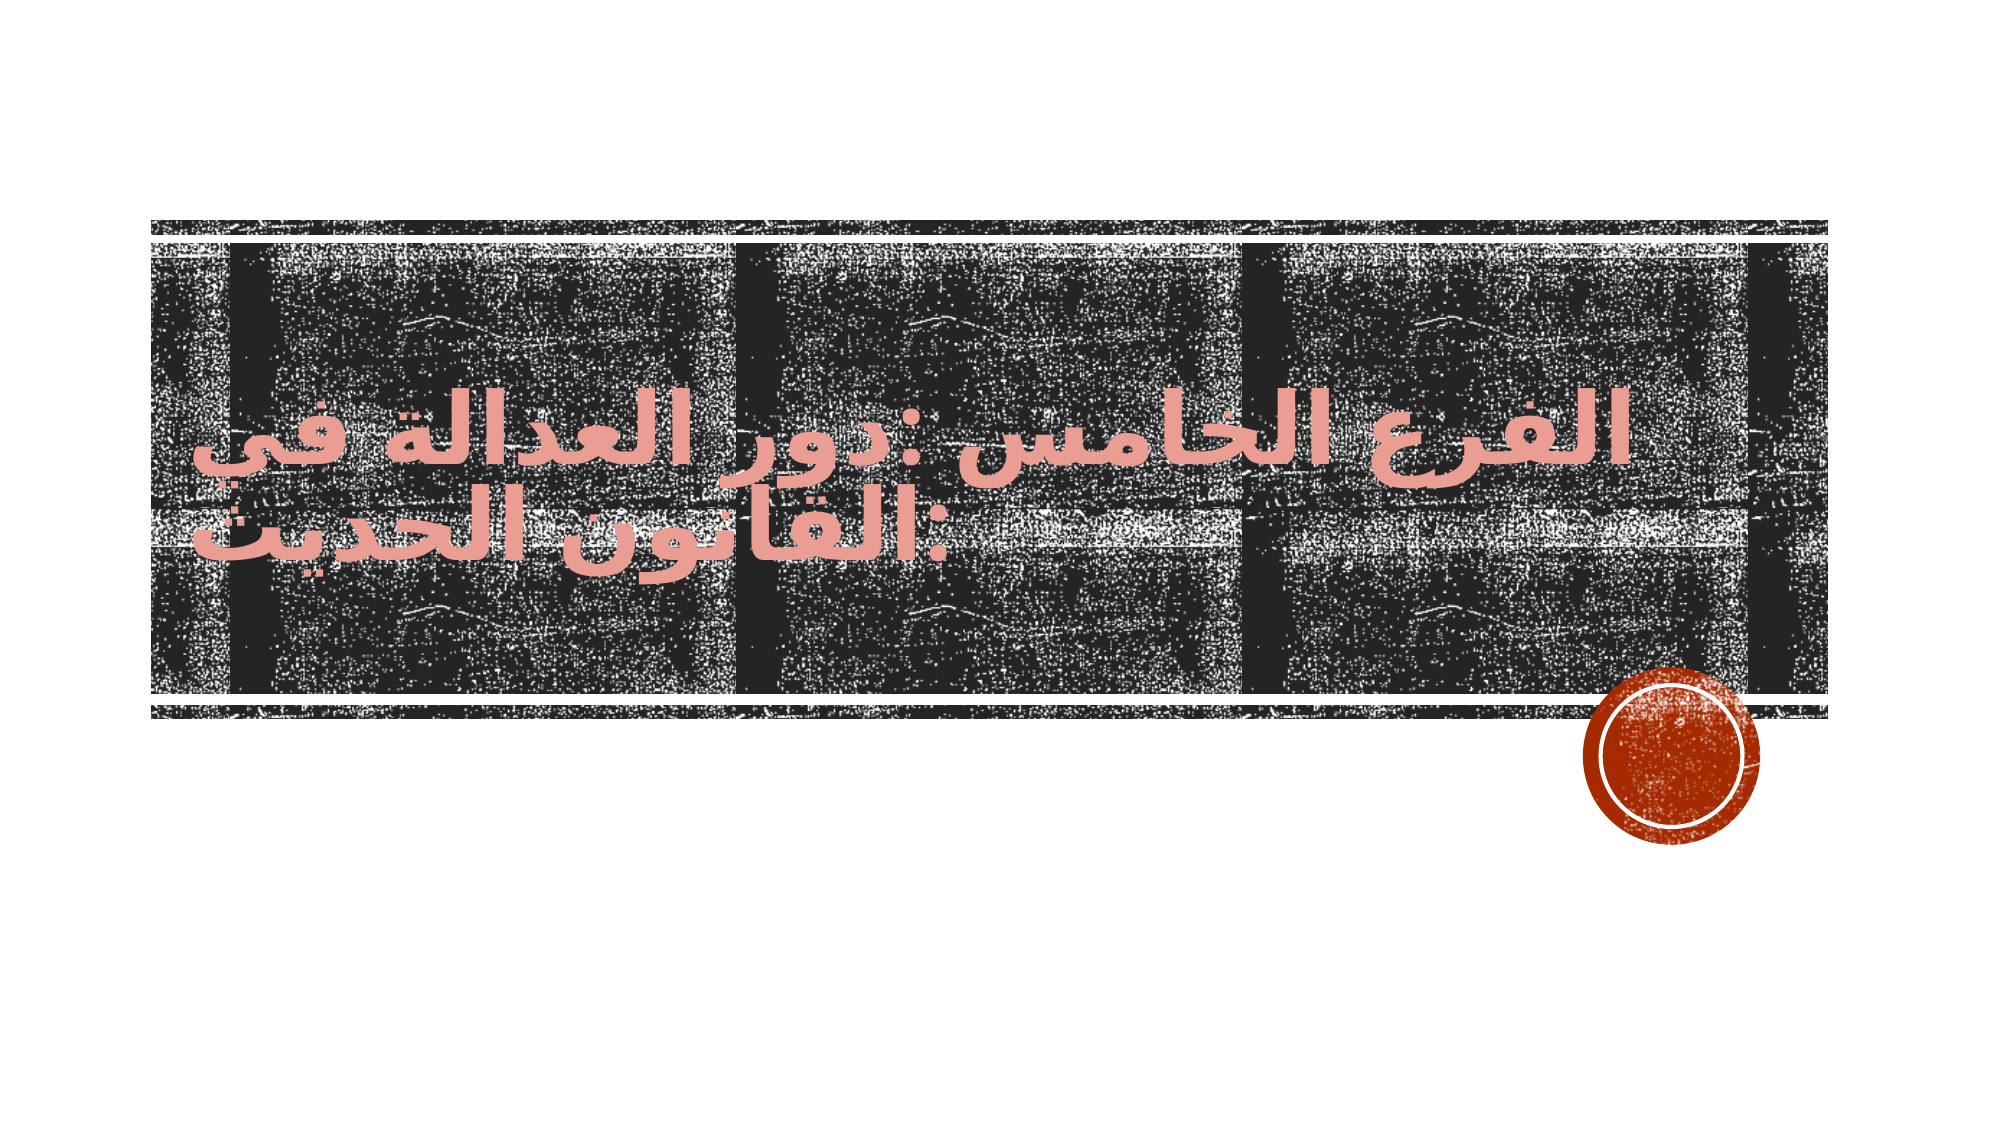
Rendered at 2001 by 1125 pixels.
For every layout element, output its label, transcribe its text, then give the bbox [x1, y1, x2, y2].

title الفرع الخامس :دور العدالة في القانون الحديث: [172, 234, 1808, 733]
